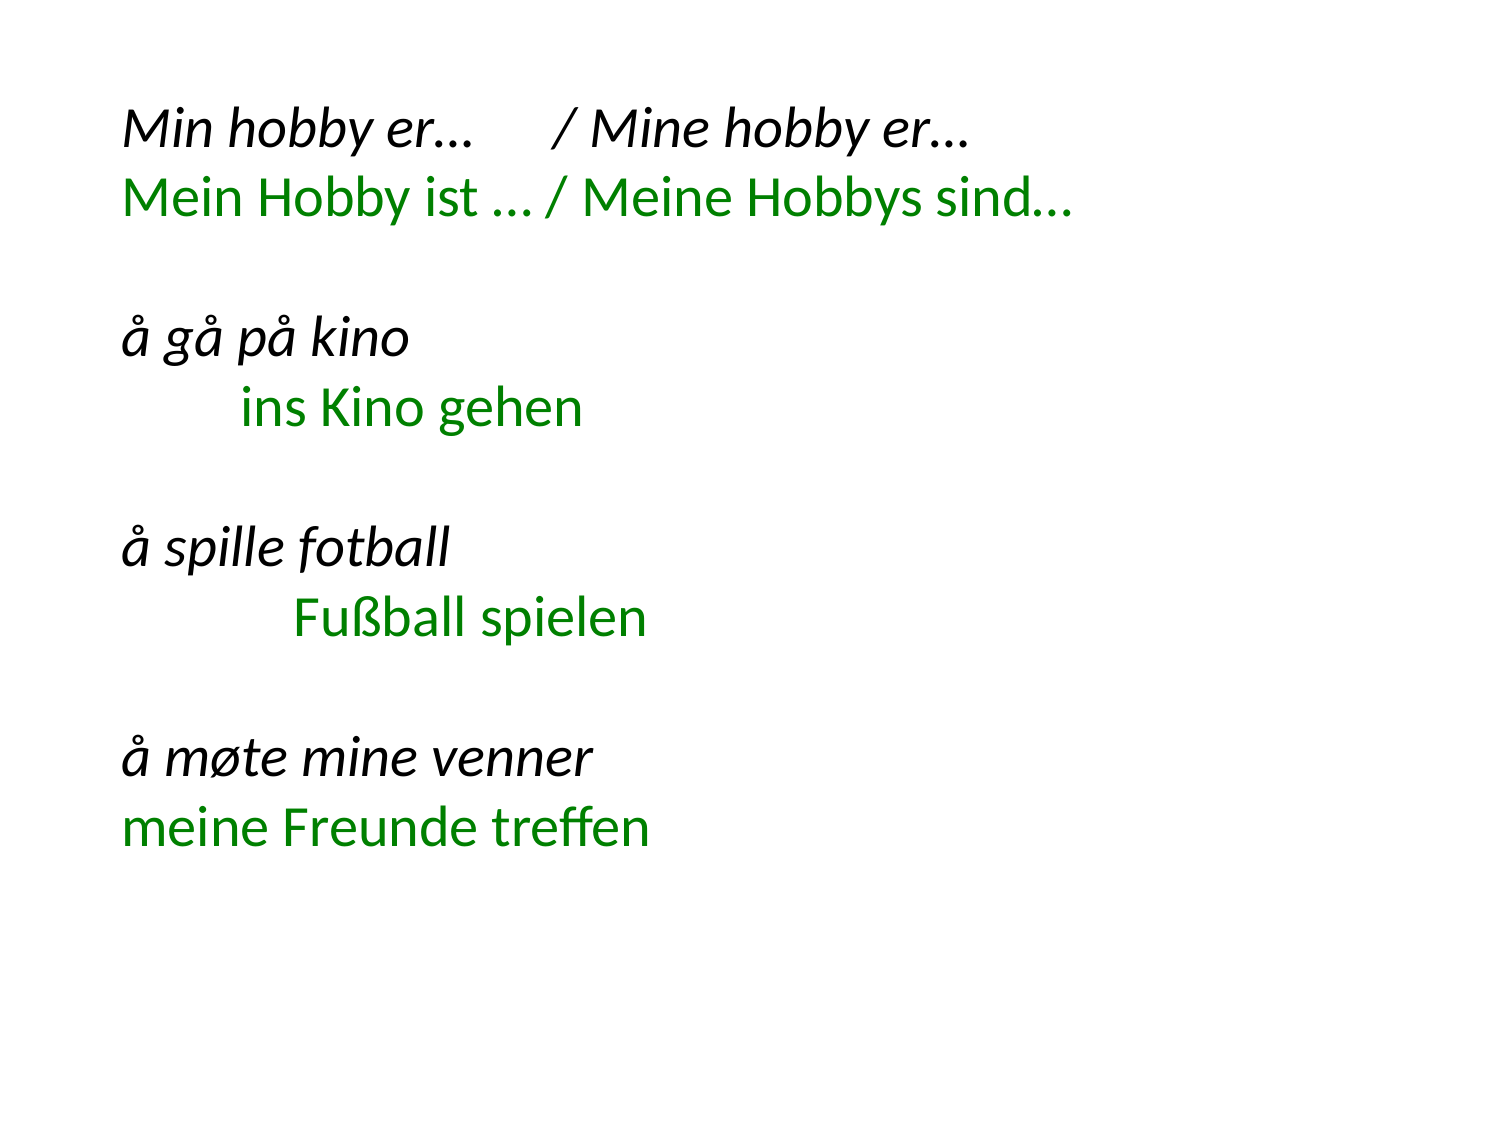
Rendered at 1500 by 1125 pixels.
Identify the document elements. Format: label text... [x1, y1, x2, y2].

text_box Min hobby er… / Mine hobby er… Mein Hobby ist … / Meine Hobbys sind… å gå på kino ins Kino gehen å spille fotball Fußball spielen å møte mine venner meine Freunde treffen [106, 81, 1444, 936]
